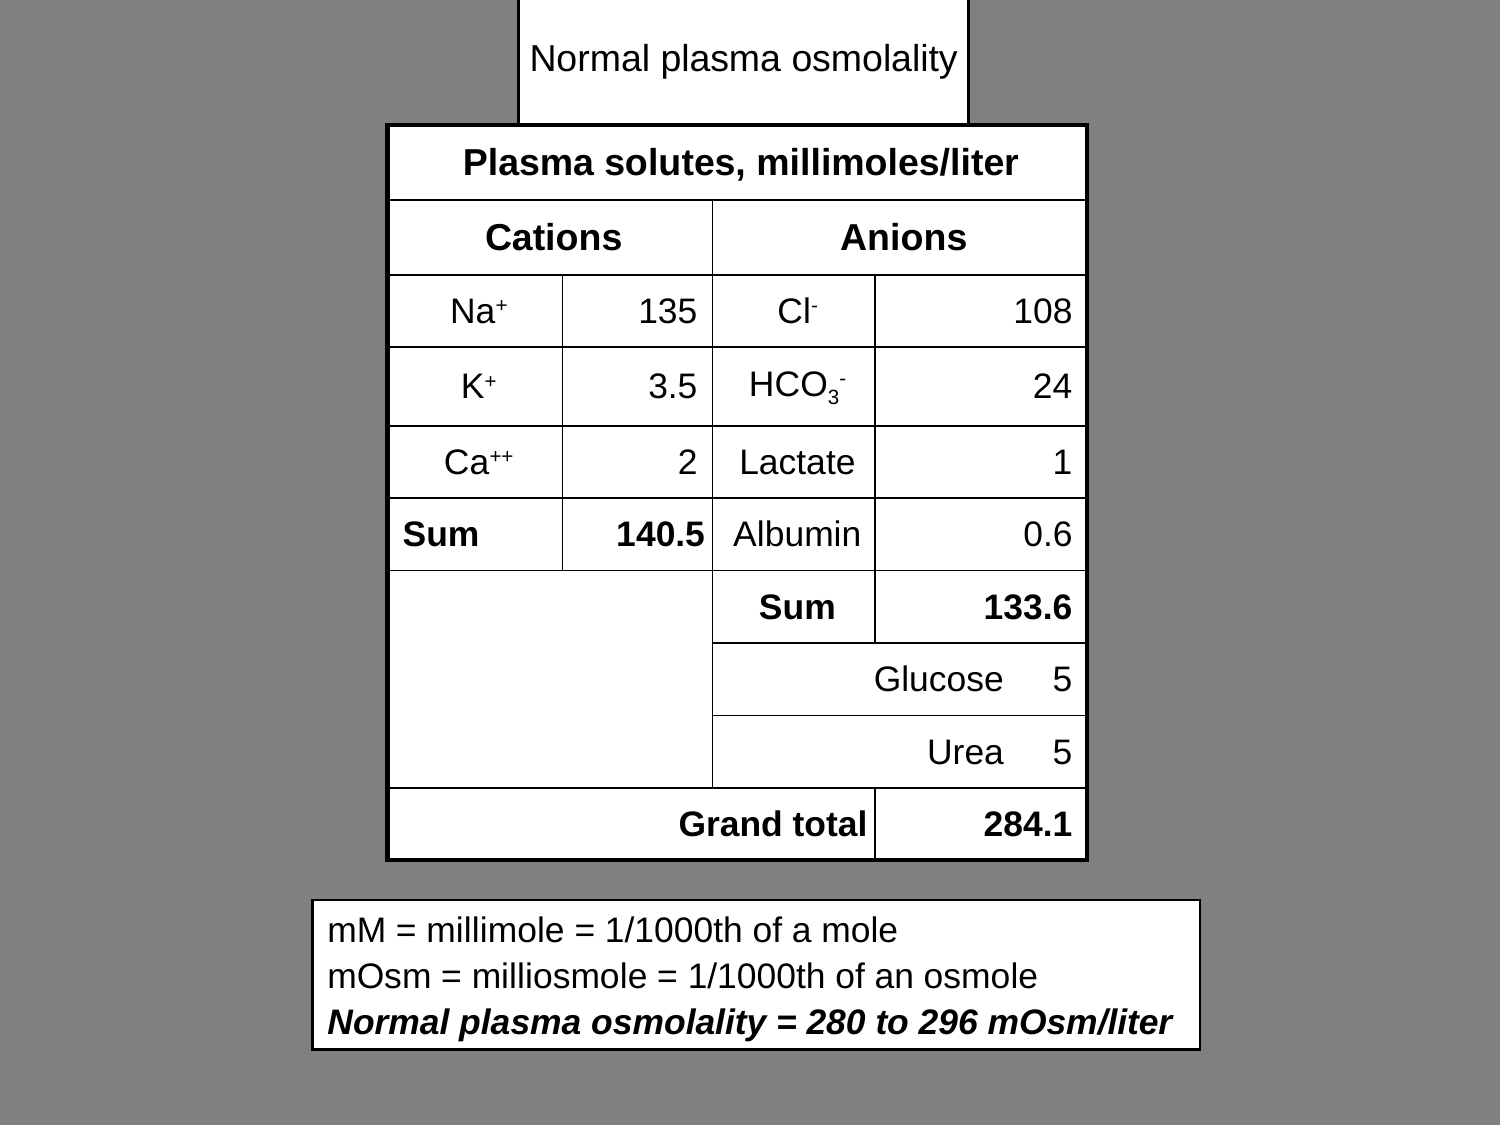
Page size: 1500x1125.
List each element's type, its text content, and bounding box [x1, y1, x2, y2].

table_cell 135 [563, 276, 712, 346]
table_cell Sum [390, 499, 562, 570]
table_cell 140.5 [563, 499, 712, 570]
table_cell Anions [713, 201, 1085, 274]
table_cell 0.6 [876, 499, 1085, 570]
table_cell Na+ [390, 276, 562, 346]
table_cell HCO3- [713, 348, 874, 425]
table_cell Grand total [390, 789, 874, 858]
table_cell K+ [390, 348, 562, 425]
table_cell 3.5 [563, 348, 712, 425]
table_cell 284.1 [876, 789, 1085, 858]
table_cell Urea 5 [713, 716, 1085, 787]
table_cell [390, 571, 712, 787]
table_cell Lactate [713, 427, 874, 497]
table_cell Glucose 5 [713, 644, 1085, 715]
table_cell 133.6 [876, 571, 1085, 642]
table_cell Cations [390, 201, 712, 274]
table_cell 108 [876, 276, 1085, 346]
table_cell Cl- [713, 276, 874, 346]
table_cell Sum [713, 571, 874, 642]
table_cell 2 [563, 427, 712, 497]
table_cell Albumin [713, 499, 874, 570]
title Normal plasma osmolality [517, 0, 970, 123]
table_header Plasma solutes, millimoles/liter [390, 127, 1085, 199]
text_box mM = millimole = 1/1000th of a mole mOsm = milliosmole = 1/1000th of an osmole Normal plasma osmolality = 280 to 296 mOsm/liter [312, 899, 1200, 1050]
table_cell Ca++ [390, 427, 562, 497]
table_cell 24 [876, 348, 1085, 425]
table_cell 1 [876, 427, 1085, 497]
